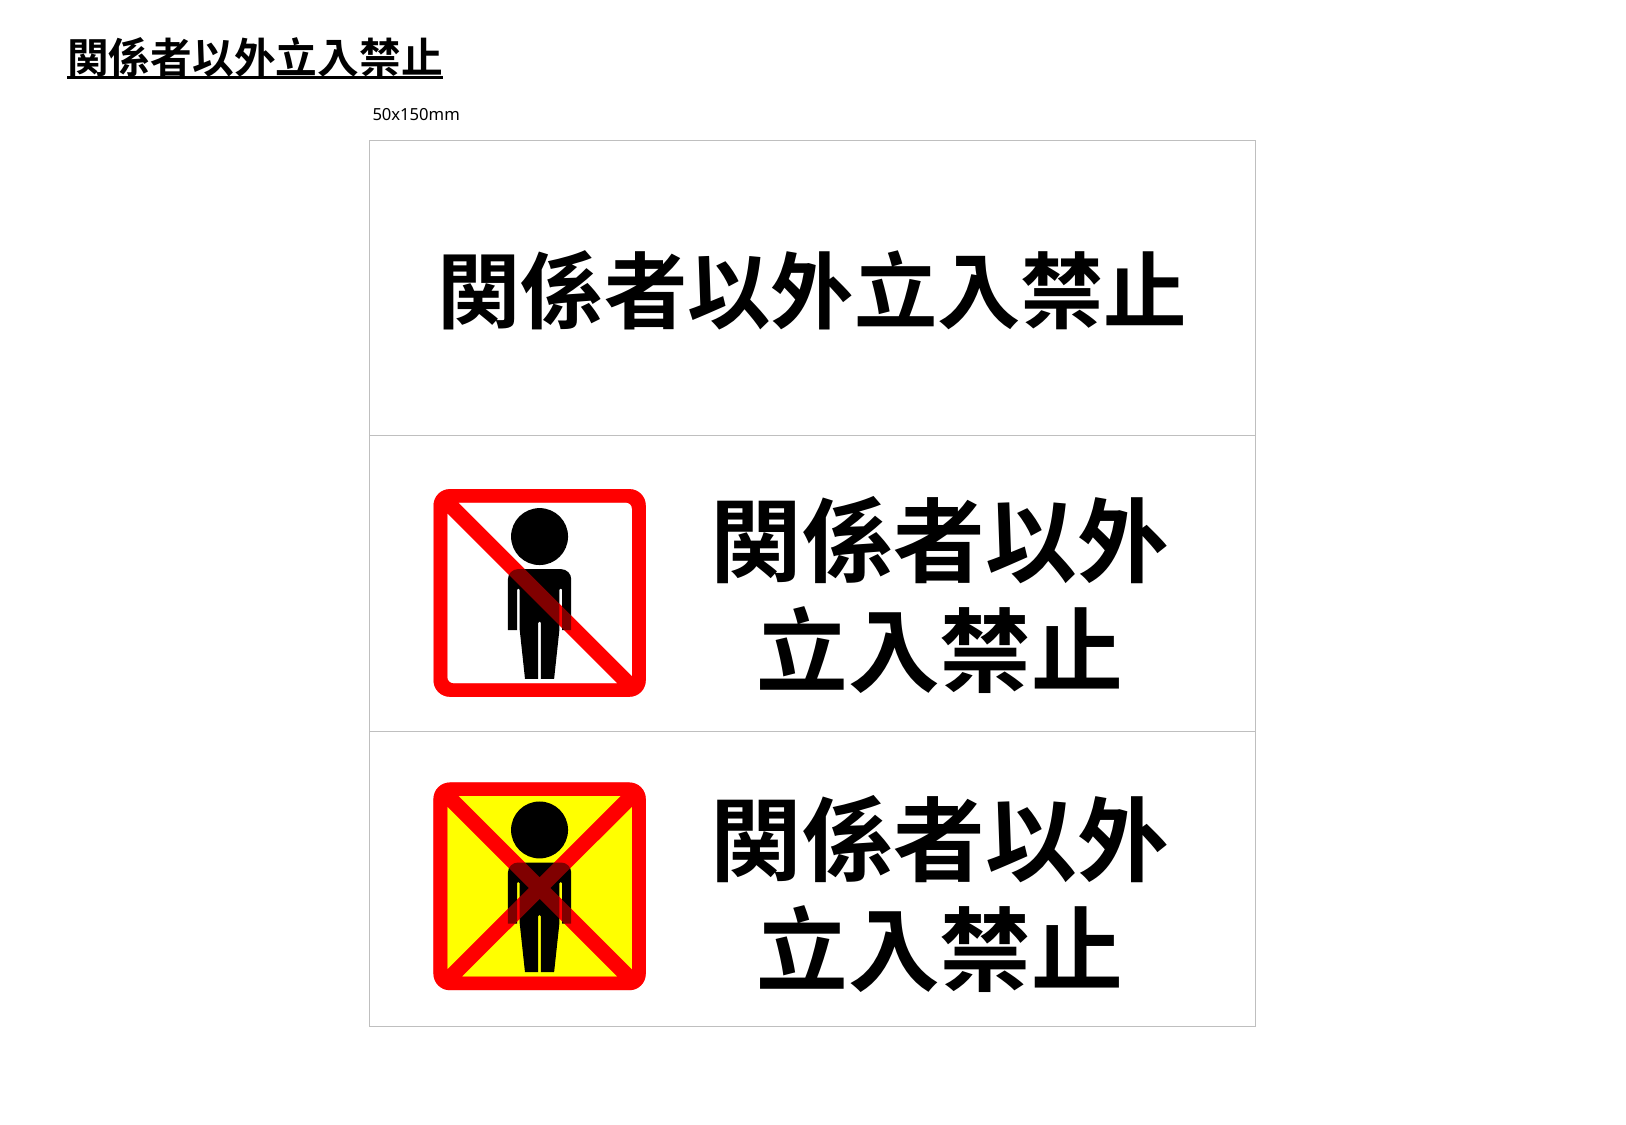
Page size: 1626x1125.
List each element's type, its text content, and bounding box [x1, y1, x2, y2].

text_box 関係者以外立入禁止 [423, 231, 1202, 347]
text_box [433, 489, 646, 697]
text_box 関係者以外 立入禁止 [695, 476, 1185, 712]
text_box 関係者以外 立入禁止 [695, 775, 1185, 1010]
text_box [433, 782, 646, 991]
text_box [368, 730, 1256, 1027]
text_box 関係者以外立入禁止 [52, 24, 458, 89]
text_box 50x150mm [372, 103, 461, 125]
text_box [368, 435, 1256, 730]
text_box [368, 139, 1256, 435]
